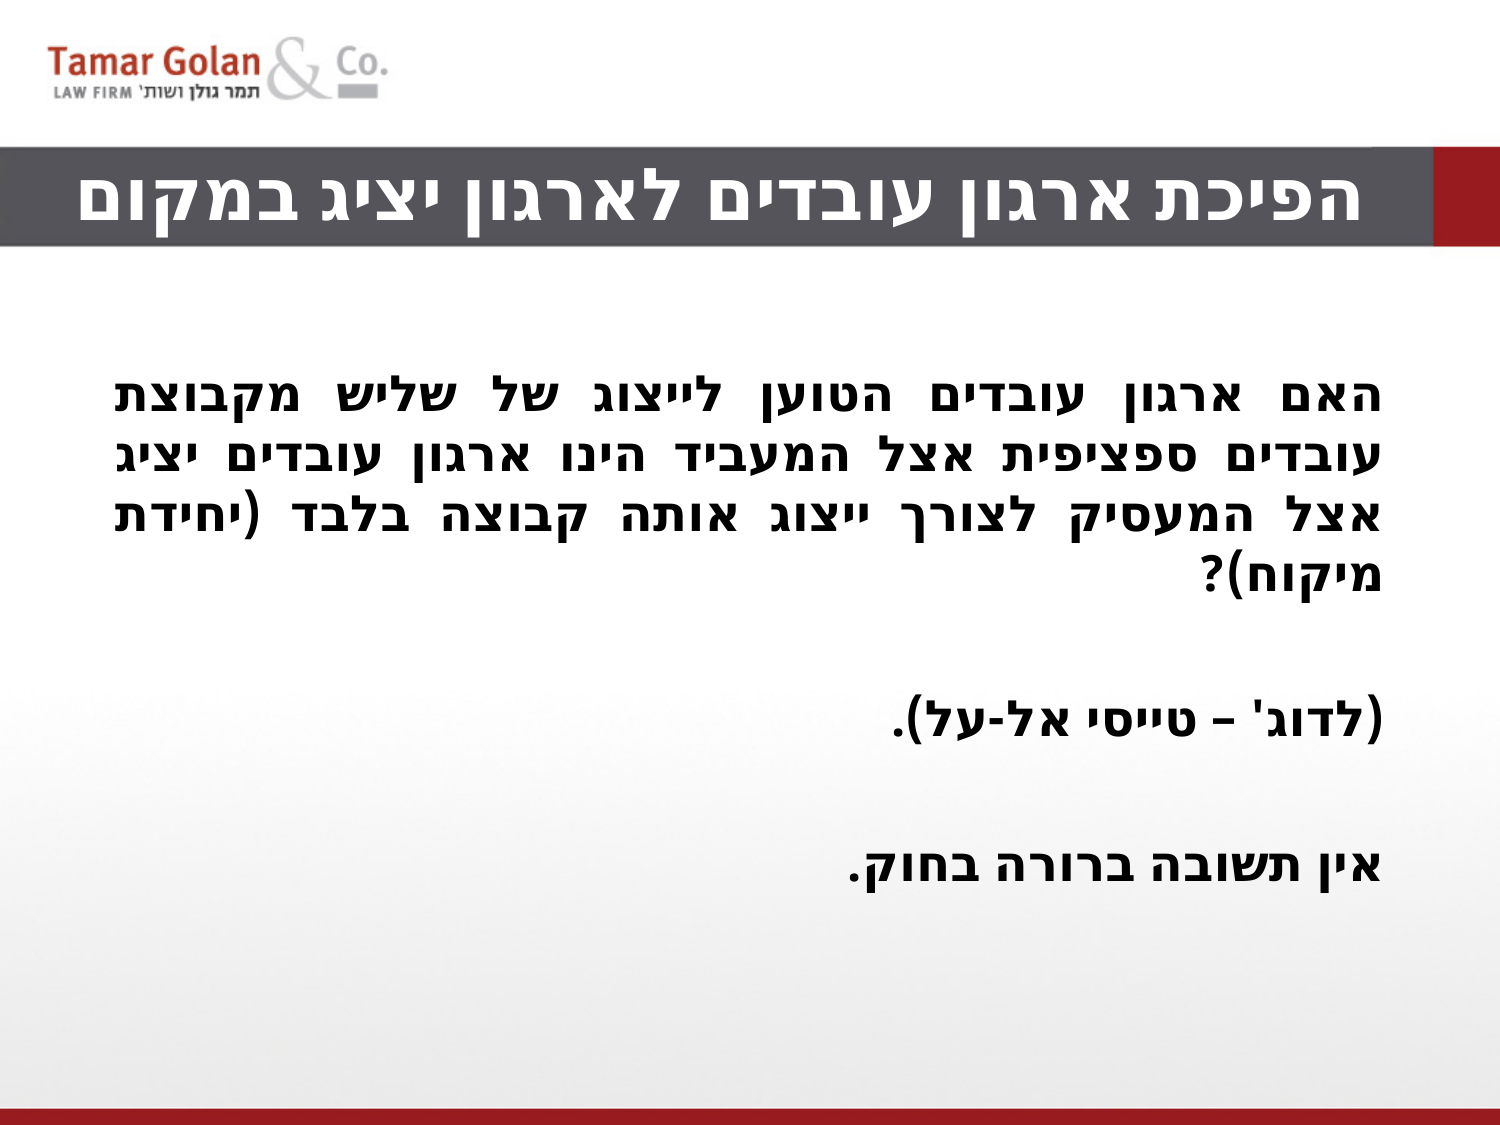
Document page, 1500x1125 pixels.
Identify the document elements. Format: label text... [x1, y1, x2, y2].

text_box הפיכת ארגון עובדים לארגון יציג במקום העבודה [0, 140, 1447, 330]
picture [0, 0, 1500, 1125]
text_box האם ארגון עובדים הטוען לייצוג של שליש מקבוצת עובדים ספציפית אצל המעביד הינו ארגון עובדים יציג אצל המעסיק לצורך ייצוג אותה קבוצה בלבד (יחידת מיקוח)? (לדוג' – טייסי אל-על). אין תשובה ברורה בחוק. [100, 354, 1400, 900]
